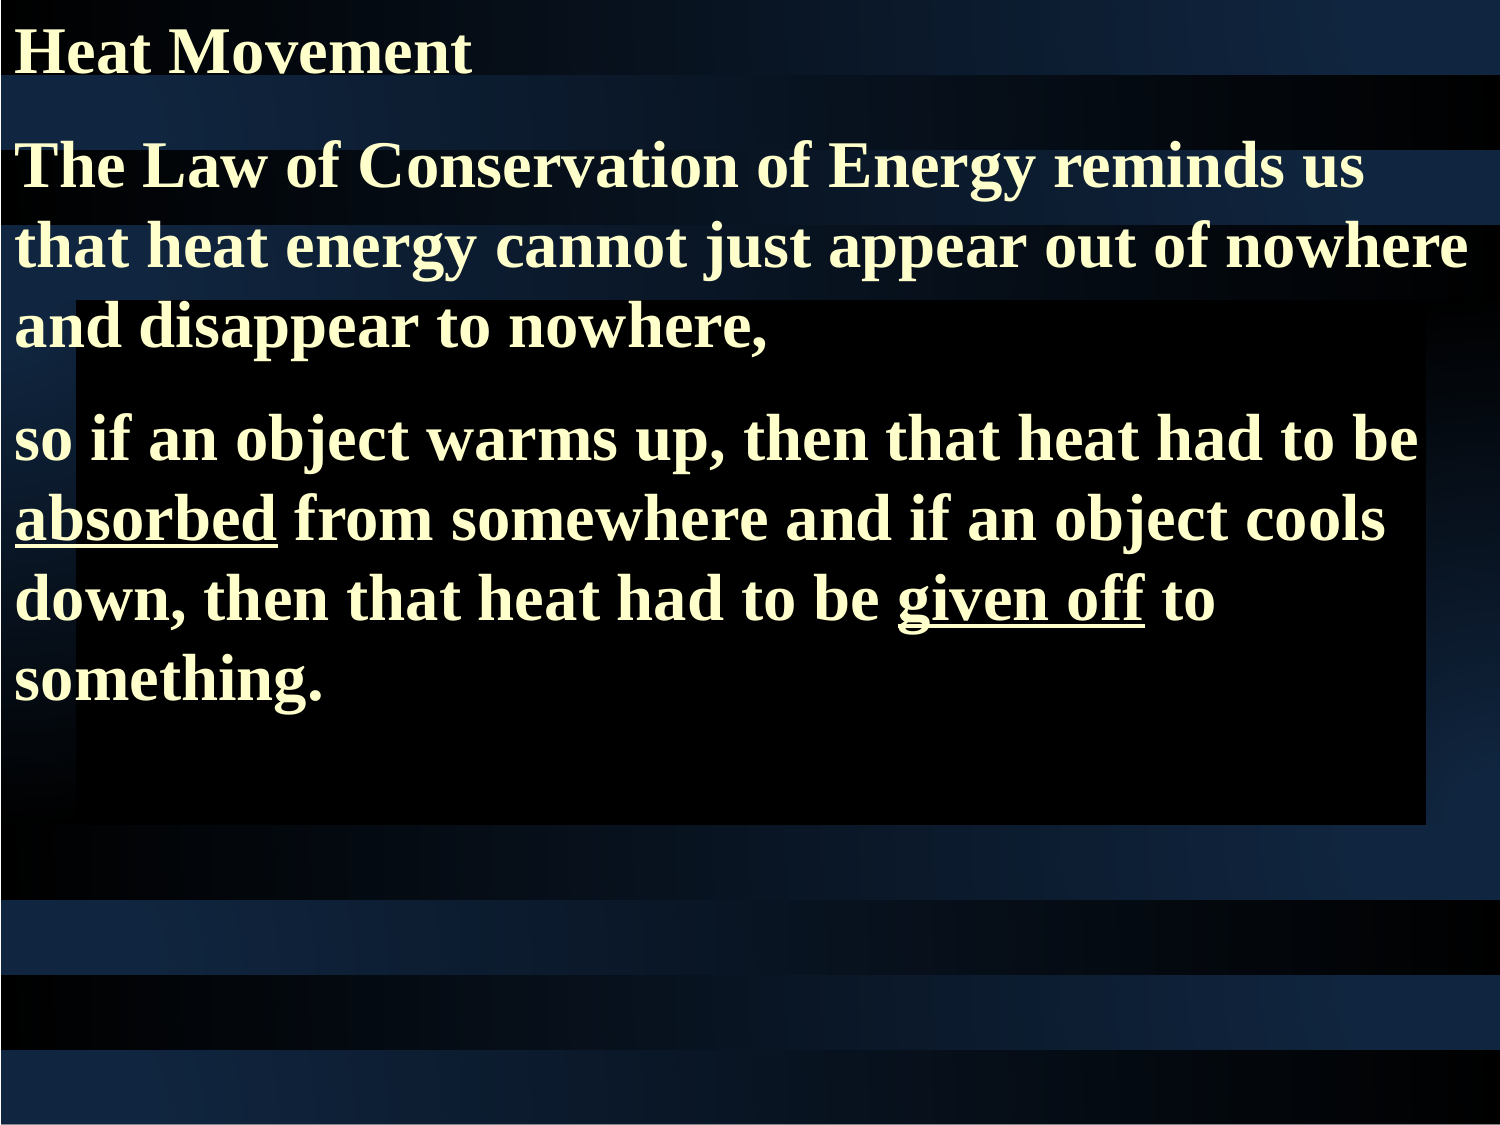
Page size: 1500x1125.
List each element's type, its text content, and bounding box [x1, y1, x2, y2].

picture [0, 721, 1500, 1125]
text_box Heat Movement The Law of Conservation of Energy reminds us that heat energy cannot just appear out of nowhere and disappear to nowhere, so if an object warms up, then that heat had to be absorbed from somewhere and if an object cools down, then that heat had to be given off to something. [0, 0, 1500, 721]
